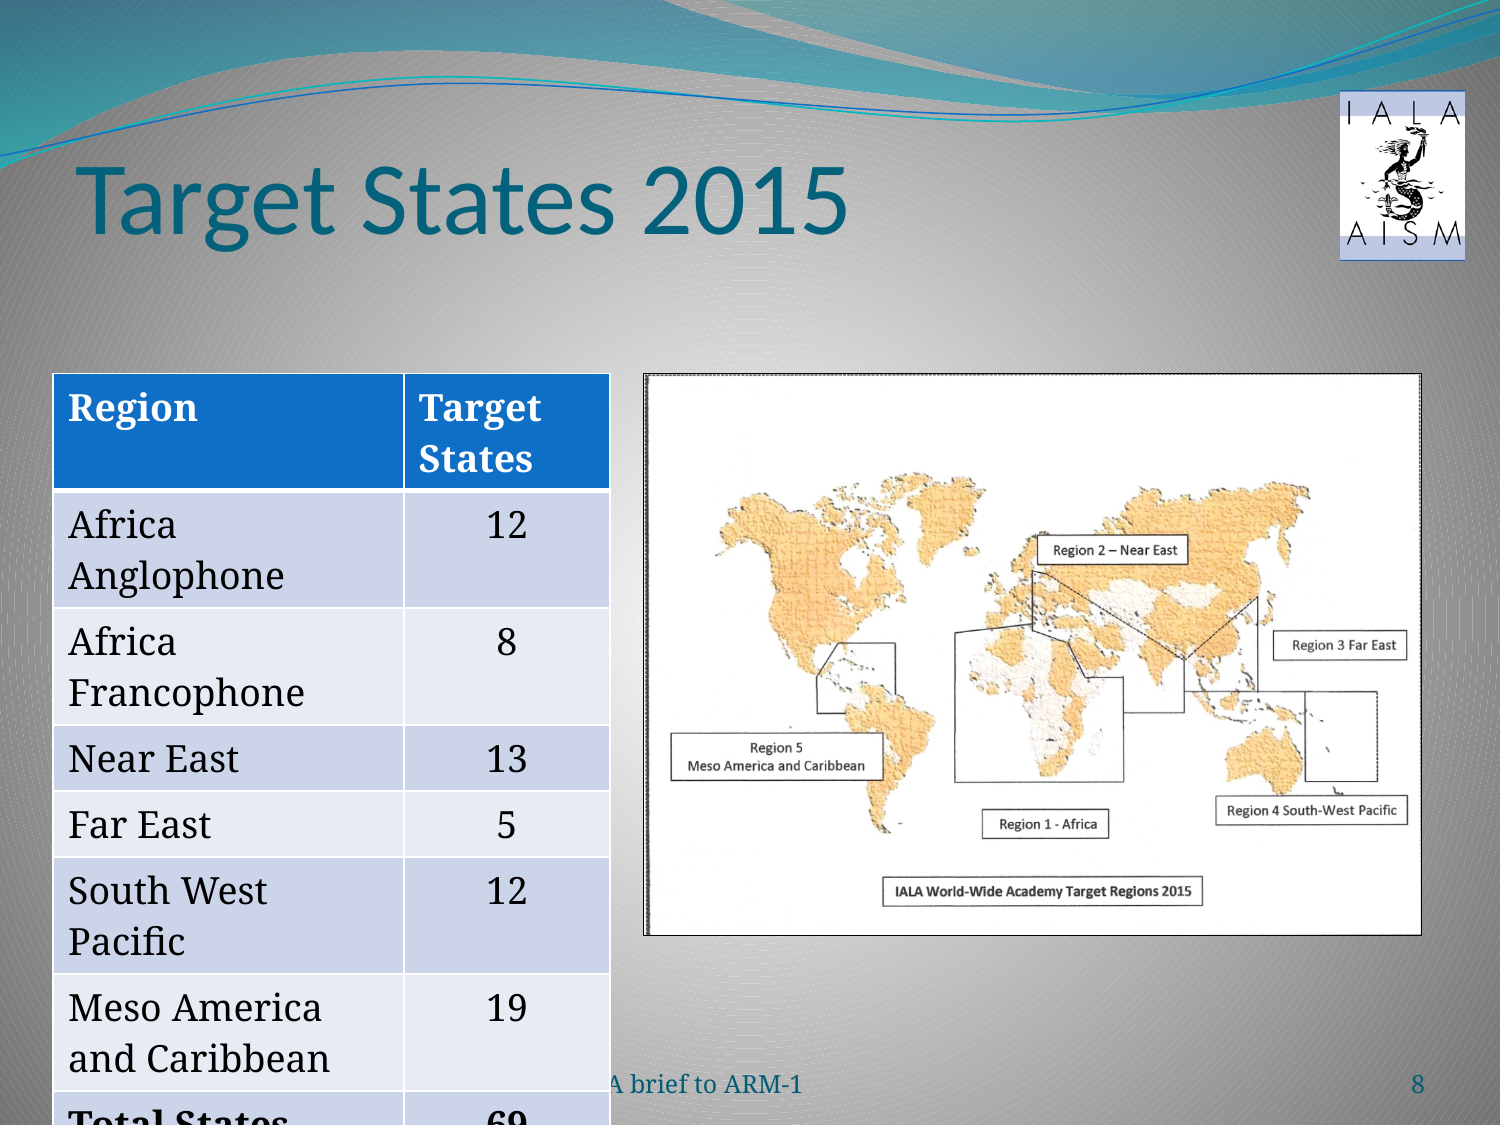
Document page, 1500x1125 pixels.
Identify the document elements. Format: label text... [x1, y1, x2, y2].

table_cell 12 [405, 493, 609, 607]
table_cell Total States [54, 1092, 403, 1125]
table_cell Meso America and Caribbean [54, 975, 403, 1090]
table_cell 13 [405, 726, 609, 790]
table_cell 19 [405, 975, 609, 1090]
table_cell South West Pacific [54, 858, 403, 973]
slide_number 8 [1299, 1042, 1425, 1103]
table_cell Near East [54, 726, 403, 790]
table_cell Africa Anglophone [54, 493, 403, 607]
footer The IALA WWA brief to ARM-1 [437, 1042, 988, 1103]
table_cell 12 [405, 858, 609, 973]
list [751, 265, 1314, 1044]
table_cell Africa Francophone [54, 609, 403, 724]
picture [1340, 90, 1465, 261]
picture [644, 374, 746, 935]
table_cell 69 [405, 1092, 609, 1125]
table_header Target States [405, 374, 609, 488]
table_cell Far East [54, 792, 403, 856]
table_header Region [54, 374, 403, 488]
table_cell 5 [405, 792, 609, 856]
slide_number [75, 1042, 425, 1103]
picture [1319, 374, 1421, 935]
table_cell 8 [405, 609, 609, 724]
title Target States 2015 [75, 101, 1425, 256]
